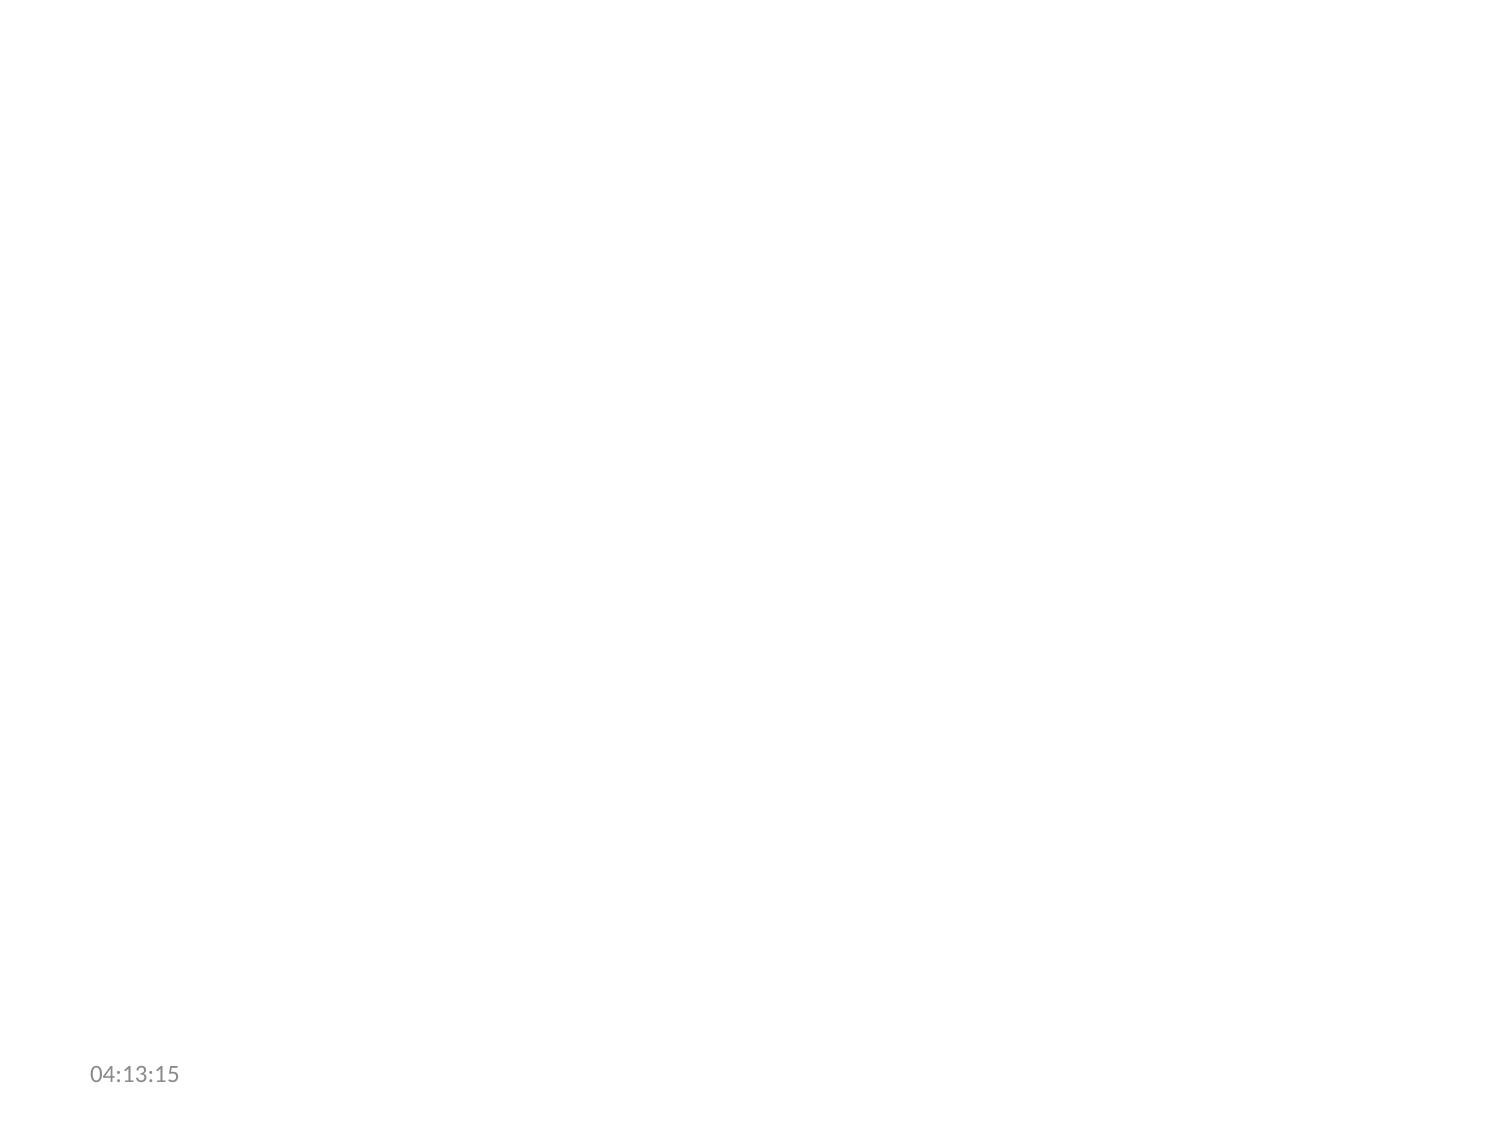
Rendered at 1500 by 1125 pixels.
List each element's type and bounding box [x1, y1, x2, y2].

slide_number [75, 1042, 425, 1103]
